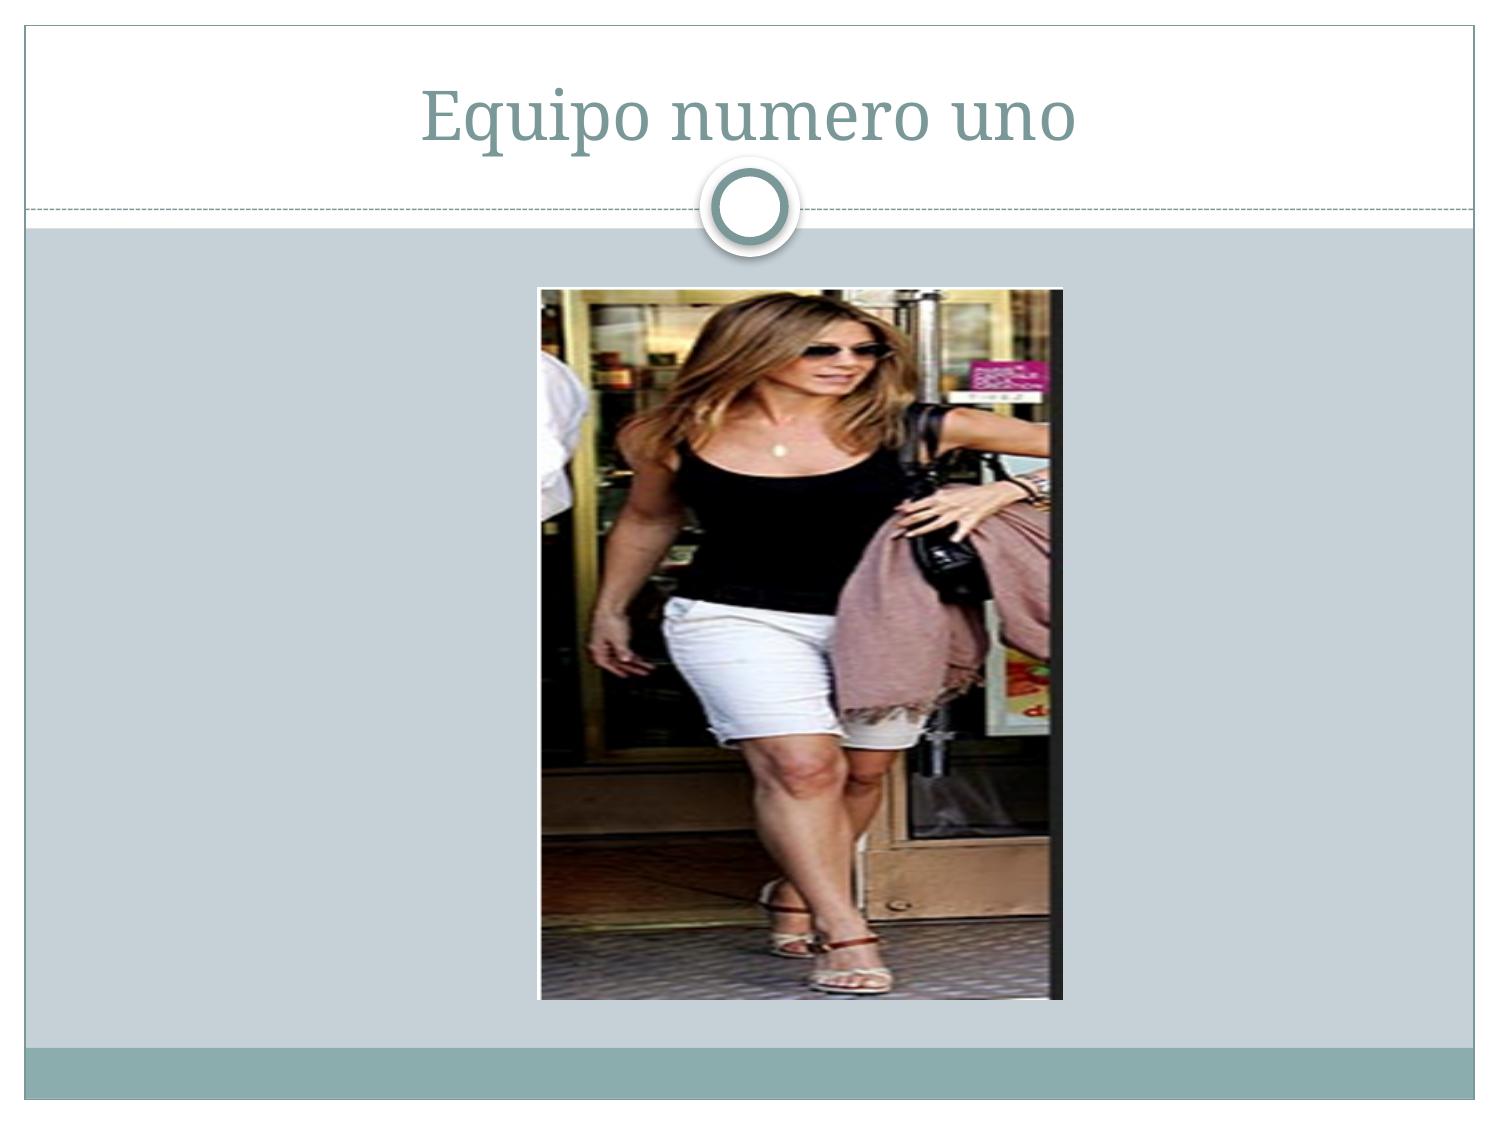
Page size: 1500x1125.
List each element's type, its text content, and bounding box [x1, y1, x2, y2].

picture [537, 287, 1063, 1001]
title Equipo numero uno [49, 37, 1450, 162]
